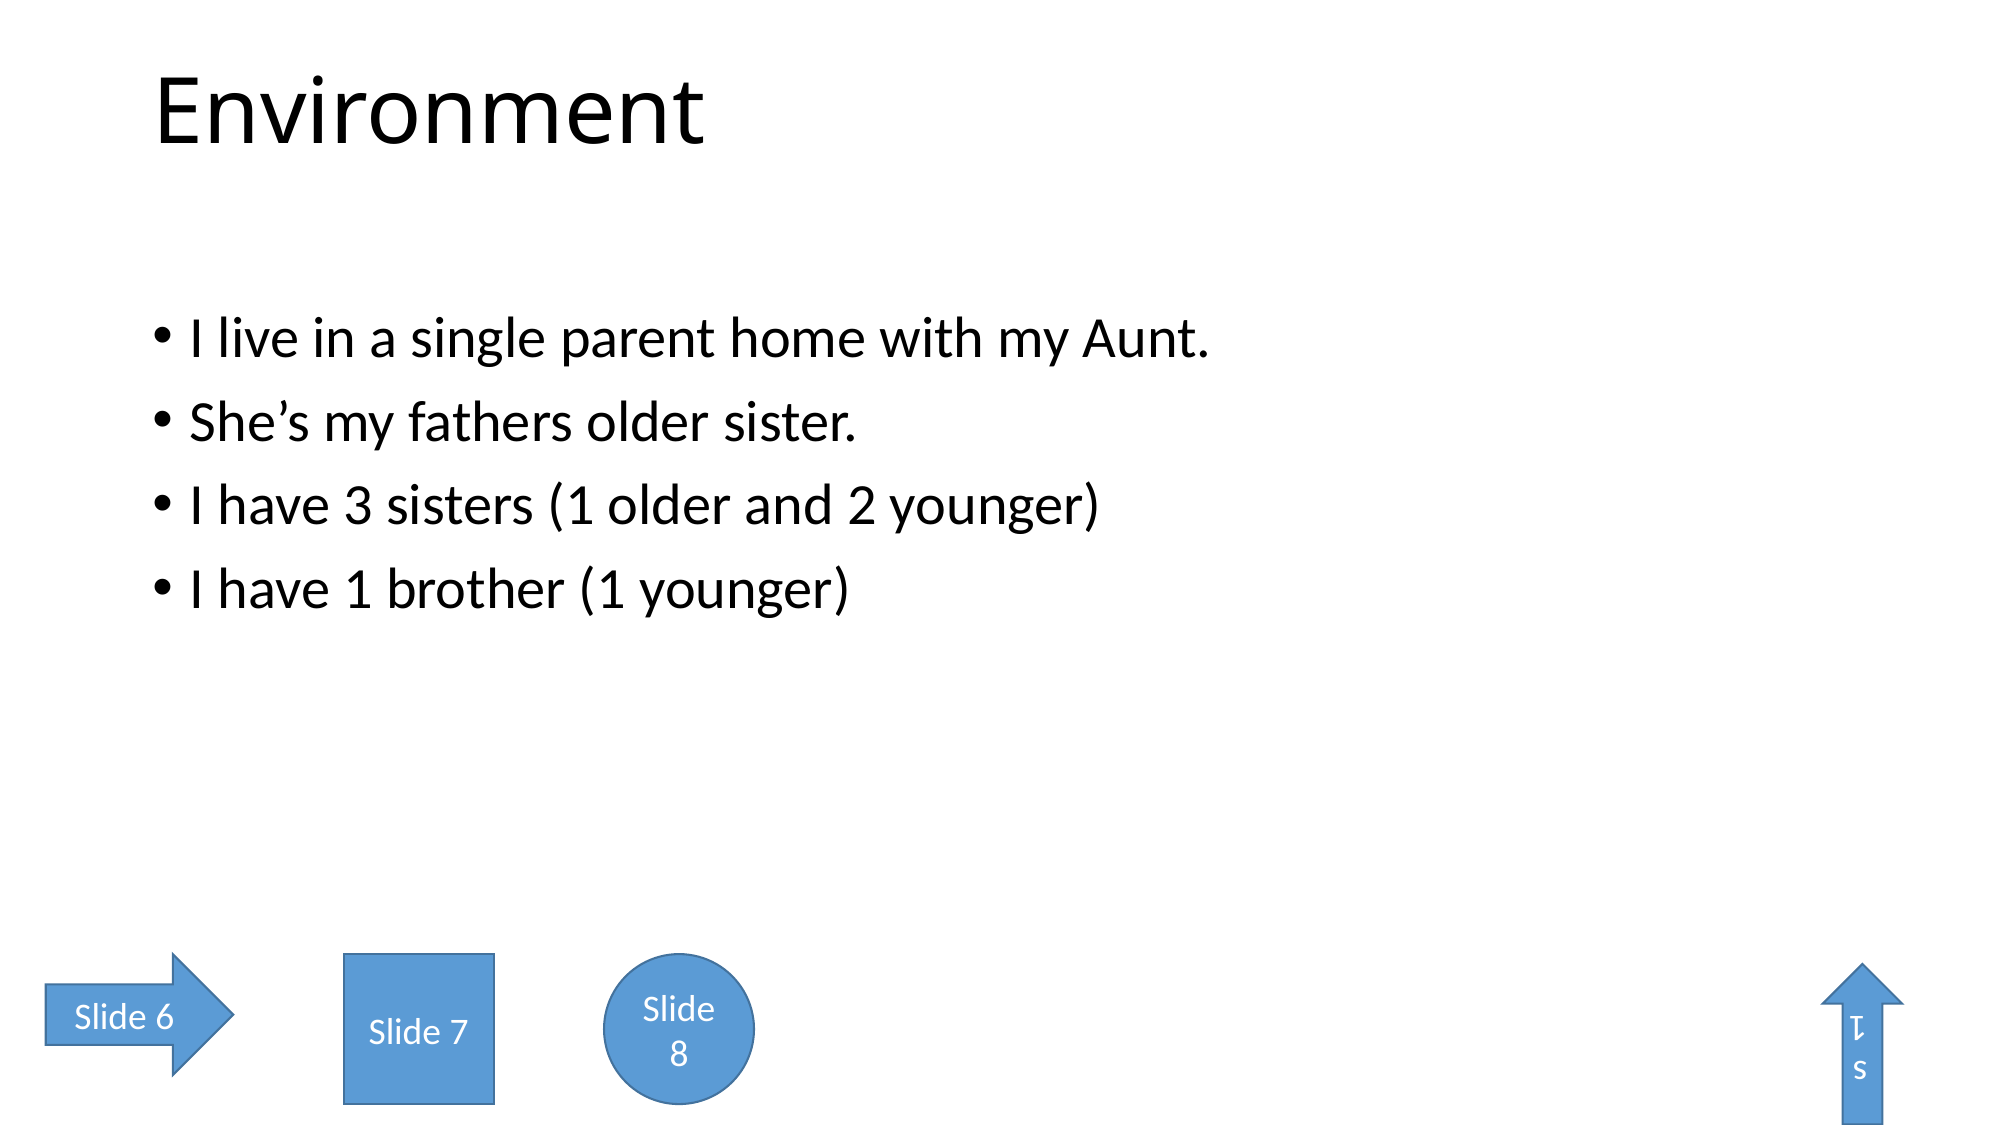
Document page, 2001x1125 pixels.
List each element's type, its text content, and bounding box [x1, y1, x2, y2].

text_box Slide 6 [44, 951, 235, 1078]
text_box s1 [1820, 962, 1905, 1125]
title Environment [137, 59, 1863, 278]
text_box Slide 8 [602, 953, 756, 1106]
text_box Slide 7 [343, 953, 495, 1105]
list I live in a single parent home with my Aunt. She’s my fathers older sister. I have 3 sisters (1 older and 2 younger) I have 1 brother (1 younger) [137, 299, 1863, 1014]
